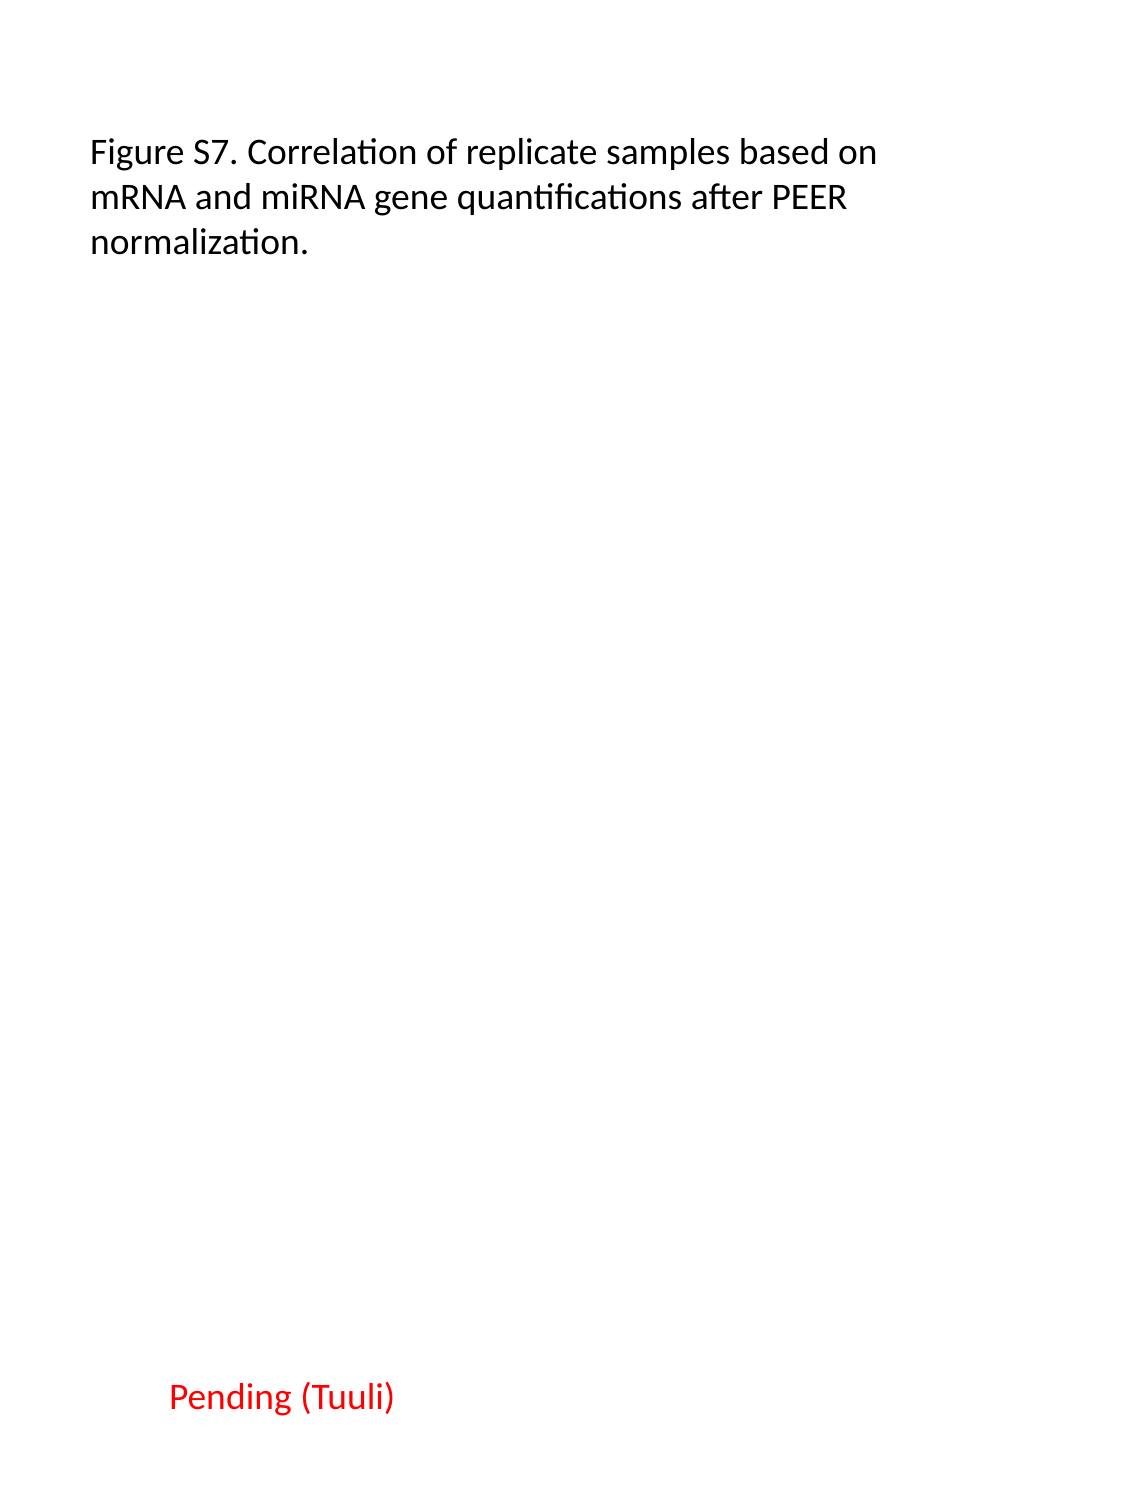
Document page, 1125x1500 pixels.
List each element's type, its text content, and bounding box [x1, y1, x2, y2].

text_box Figure S7. Correlation of replicate samples based on mRNA and miRNA gene quantifications after PEER normalization. [75, 119, 979, 270]
text_box Pending (Tuuli) [154, 1364, 411, 1425]
